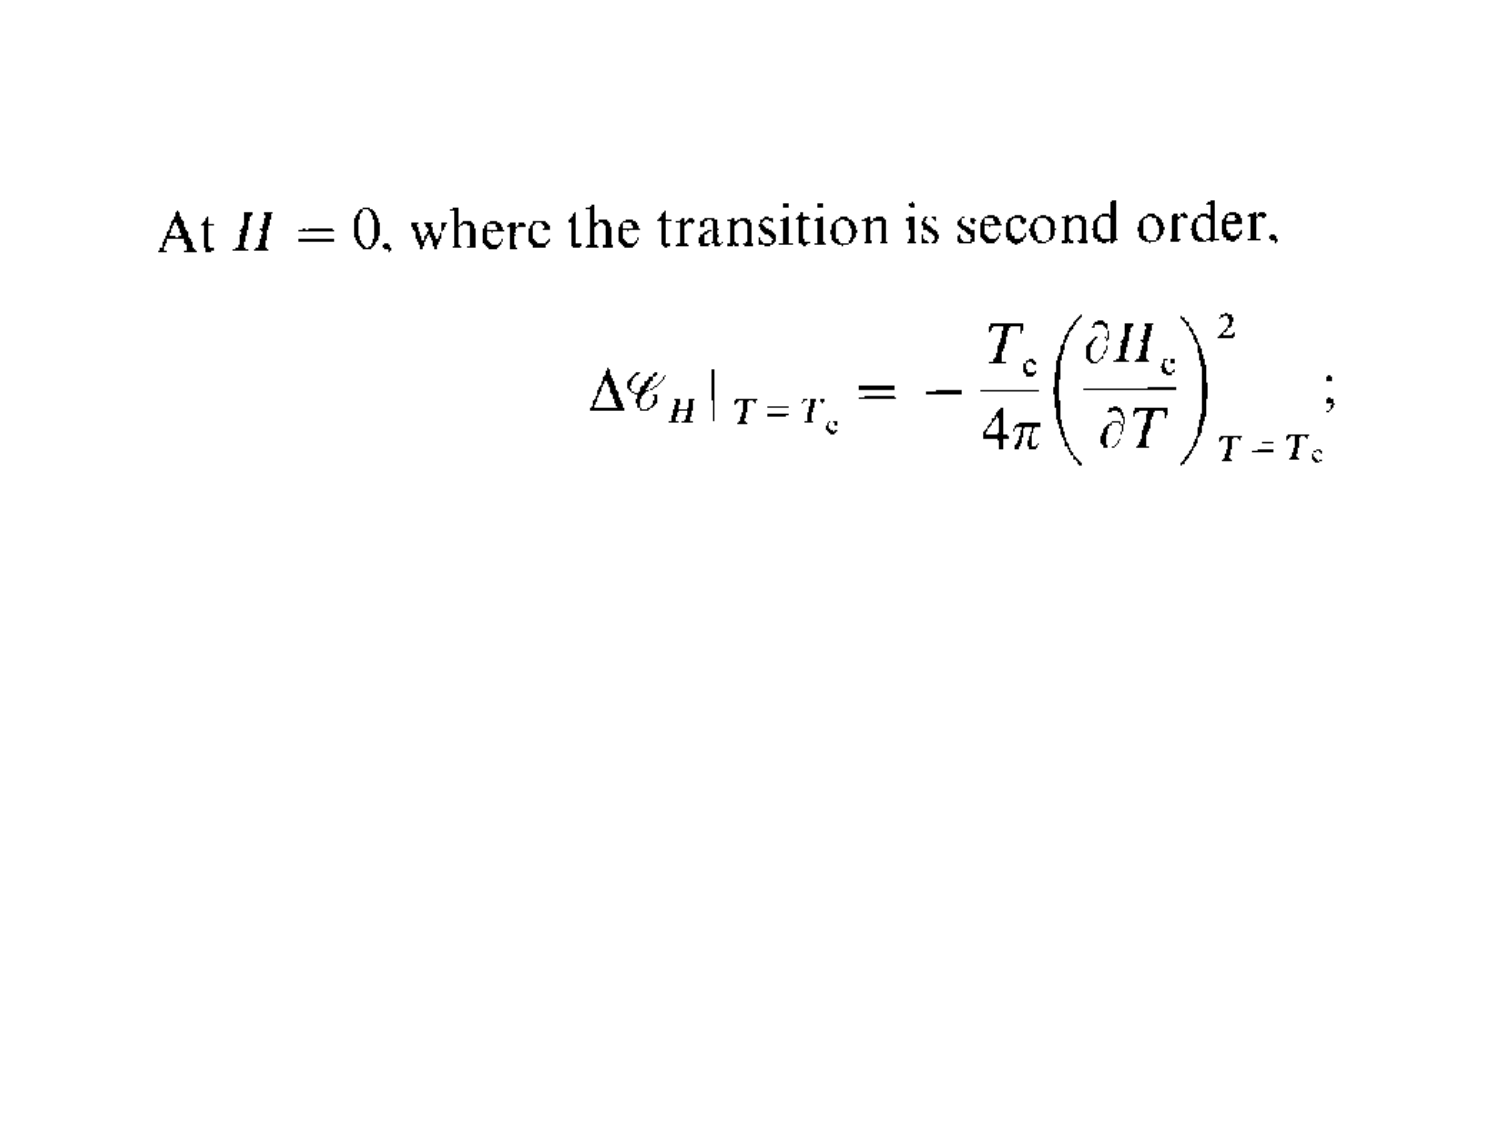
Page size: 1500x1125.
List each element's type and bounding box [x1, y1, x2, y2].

picture [137, 162, 1388, 494]
